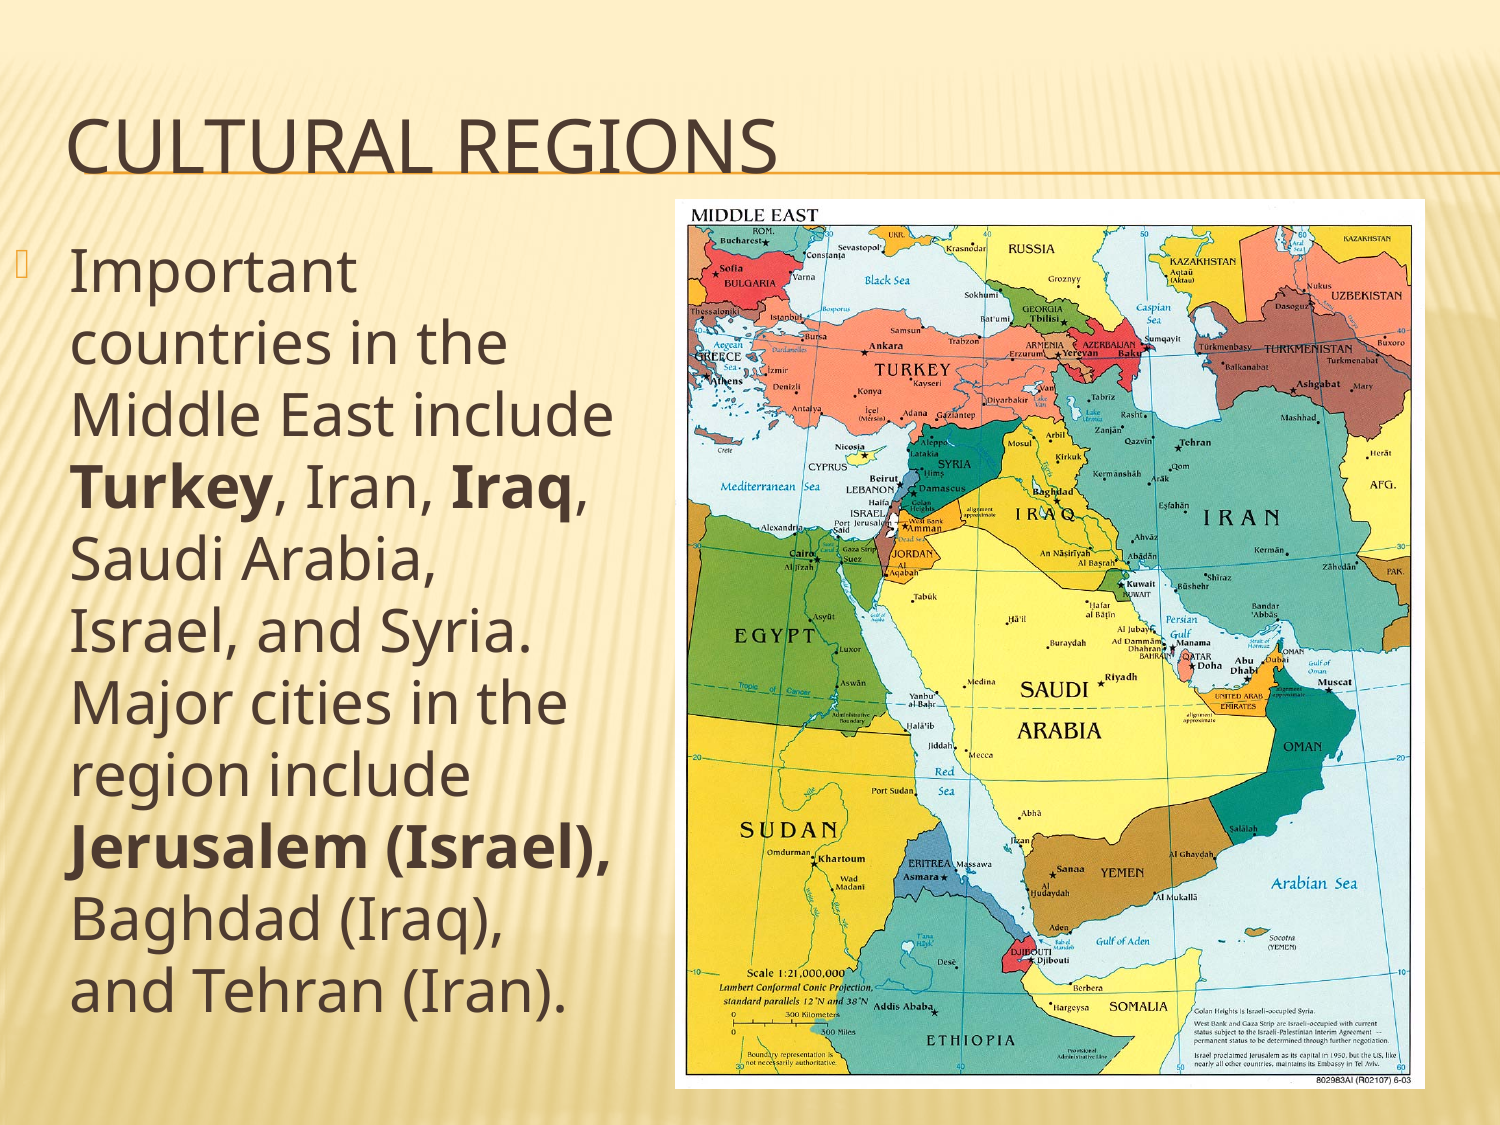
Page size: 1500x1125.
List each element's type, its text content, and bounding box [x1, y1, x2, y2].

list Important countries in the Middle East include Turkey, Iran, Iraq, Saudi Arabia, Israel, and Syria. Major cities in the region include Jerusalem (Israel), Baghdad (Iraq), and Tehran (Iran). [0, 224, 638, 1100]
picture [674, 199, 1425, 1090]
title Cultural Regions [50, 75, 1475, 213]
